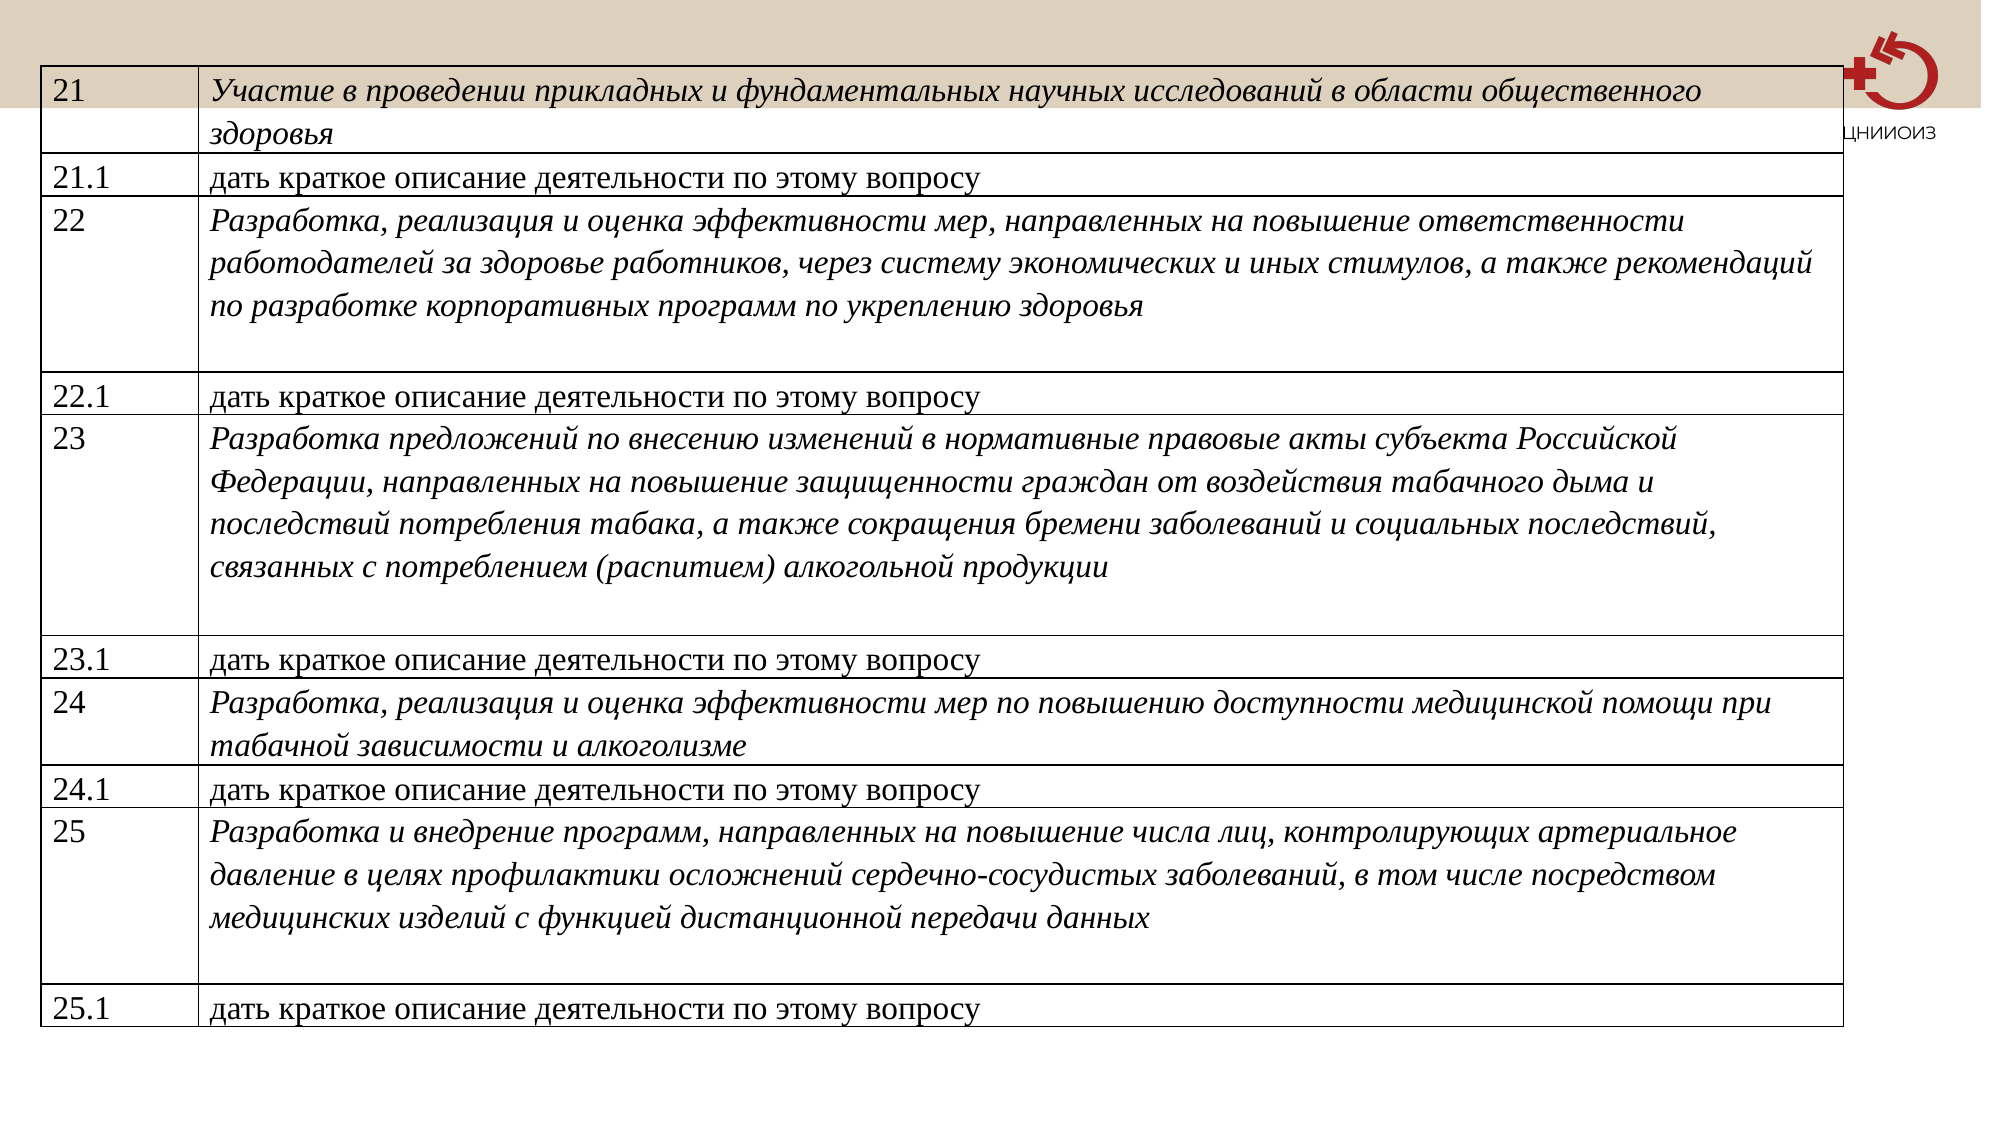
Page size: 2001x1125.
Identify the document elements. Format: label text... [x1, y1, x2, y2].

table_cell 21.1 [42, 154, 198, 195]
table_cell 24.1 [42, 766, 198, 807]
table_cell дать краткое описание деятельности по этому вопросу [199, 636, 1843, 677]
table_cell 22 [42, 197, 198, 371]
table_cell дать краткое описание деятельности по этому вопросу [199, 766, 1843, 807]
table_cell Разработка и внедрение программ, направленных на повышение числа лиц, контролирующих артериальное давление в целях профилактики осложнений сердечно-сосудистых заболеваний, в том числе посредством медицинских изделий с функцией дистанционной передачи данных [199, 808, 1843, 983]
table_cell Разработка, реализация и оценка эффективности мер по повышению доступности медицинской помощи при табачной зависимости и алкоголизме [199, 679, 1843, 764]
table_cell 23.1 [42, 636, 198, 677]
table_header Участие в проведении прикладных и фундаментальных научных исследований в области общественного здоровья [199, 67, 1843, 152]
table_cell дать краткое описание деятельности по этому вопросу [199, 373, 1843, 414]
table_cell дать краткое описание деятельности по этому вопросу [199, 154, 1843, 195]
table_header 21 [42, 67, 198, 152]
text_box [0, 0, 1982, 109]
table_cell 23 [42, 415, 198, 635]
table_cell 22.1 [42, 373, 198, 414]
table_cell 24 [42, 679, 198, 764]
table_cell 25 [42, 808, 198, 983]
table_cell Разработка, реализация и оценка эффективности мер, направленных на повышение ответственности работодателей за здоровье работников, через систему экономических и иных стимулов, а также рекомендаций по разработке корпоративных программ по укреплению здоровья [199, 197, 1843, 371]
table_cell 25.1 [42, 985, 198, 1026]
table_cell дать краткое описание деятельности по этому вопросу [199, 985, 1843, 1026]
table_cell Разработка предложений по внесению изменений в нормативные правовые акты субъекта Российской Федерации, направленных на повышение защищенности граждан от воздействия табачного дыма и последствий потребления табака, а также сокращения бремени заболеваний и социальных последствий, связанных с потреблением (распитием) алкогольной продукции [199, 415, 1843, 635]
picture [1843, 31, 1938, 142]
